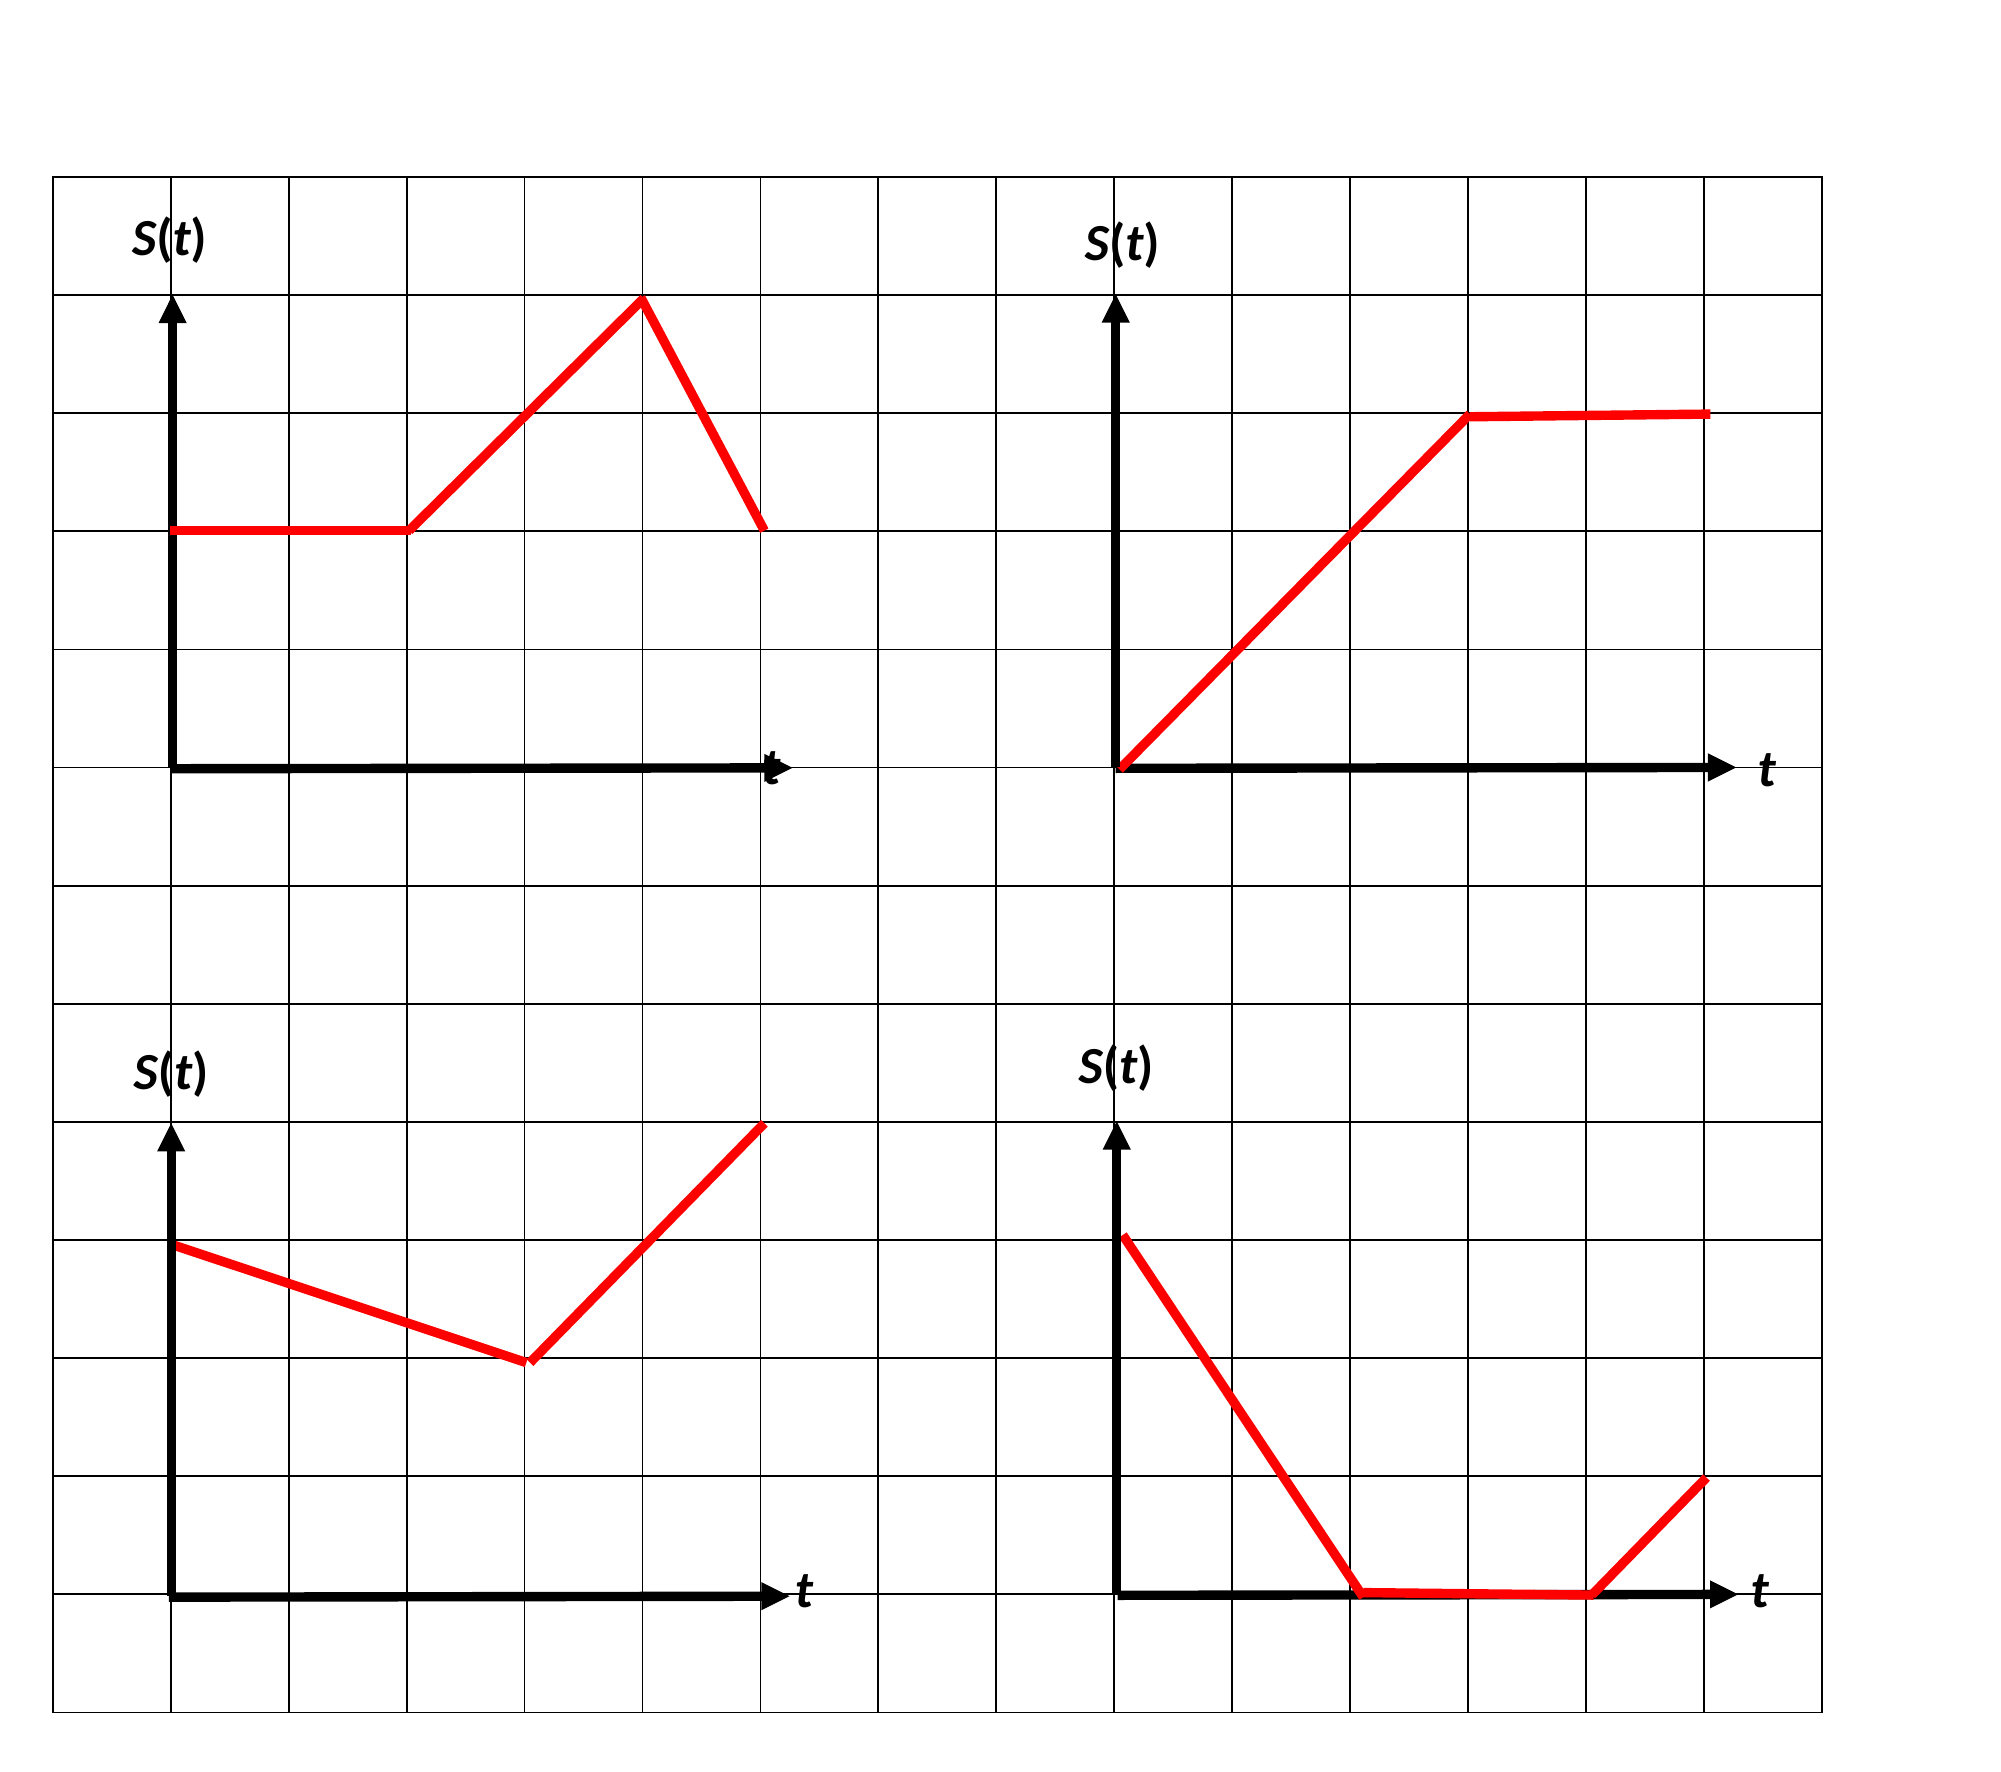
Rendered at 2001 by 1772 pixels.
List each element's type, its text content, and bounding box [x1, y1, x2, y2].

table_cell [1587, 1123, 1703, 1239]
table_cell [525, 532, 642, 649]
table_cell [54, 1005, 170, 1121]
table_cell [1351, 296, 1467, 412]
table_cell [290, 1602, 406, 1712]
table_cell [1587, 773, 1703, 885]
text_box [1119, 414, 1470, 770]
table_cell [54, 532, 168, 649]
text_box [529, 1123, 765, 1363]
table_cell [643, 1477, 760, 1591]
table_cell [997, 650, 1111, 767]
table_cell [1705, 768, 1821, 885]
table_header [643, 178, 760, 294]
table_cell [1587, 1359, 1703, 1475]
table_cell [997, 887, 1113, 1003]
table_cell [408, 1602, 524, 1712]
text_box S(t) [1070, 200, 1175, 278]
text_box t [1735, 1547, 1784, 1626]
table_cell [408, 532, 524, 649]
table_cell [54, 1123, 170, 1239]
text_box t [747, 724, 796, 802]
table_cell [765, 414, 877, 530]
table_cell [643, 1363, 760, 1475]
table_cell [997, 1595, 1113, 1712]
table_cell [408, 650, 524, 763]
table_cell [643, 1005, 760, 1121]
table_cell [525, 1241, 529, 1357]
table_cell [1587, 296, 1703, 410]
table_cell [765, 1241, 877, 1357]
table_cell [1115, 887, 1231, 1003]
table_cell [879, 1005, 995, 1121]
table_cell [54, 768, 170, 885]
table_cell [54, 887, 170, 1003]
table_cell [643, 887, 760, 1003]
table_cell [997, 1359, 1112, 1475]
table_cell [1118, 296, 1231, 412]
table_cell [643, 773, 760, 885]
table_cell [1115, 1005, 1231, 1121]
table_cell [290, 1123, 406, 1239]
table_cell [1705, 532, 1821, 649]
table_cell [1705, 1123, 1821, 1239]
table_cell [525, 1361, 642, 1475]
table_cell [879, 1359, 995, 1475]
text_box S(t) [118, 1030, 224, 1108]
table_cell [1470, 532, 1585, 649]
table_cell [525, 1477, 642, 1591]
table_cell [879, 650, 995, 767]
table_cell [1705, 296, 1821, 412]
table_cell [761, 532, 877, 649]
table_cell [525, 1123, 529, 1239]
table_cell [643, 1601, 760, 1712]
table_header [1469, 178, 1585, 294]
table_cell [1115, 773, 1231, 885]
table_cell [1469, 296, 1585, 412]
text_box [640, 297, 765, 531]
table_cell [761, 650, 877, 767]
table_cell [525, 650, 642, 763]
table_cell [1351, 1600, 1467, 1712]
table_cell [54, 1241, 167, 1357]
table_cell [290, 535, 406, 649]
table_cell [290, 887, 406, 1003]
table_cell [172, 1123, 288, 1239]
table_cell [54, 1477, 167, 1593]
table_cell [1470, 421, 1585, 530]
table_cell [290, 414, 406, 526]
table_cell [879, 1477, 995, 1593]
table_cell [1119, 1123, 1231, 1235]
table_cell [1705, 1241, 1821, 1357]
text_box t [1742, 726, 1791, 804]
table_cell [1587, 419, 1703, 530]
table_cell [1587, 1477, 1591, 1589]
table_cell [174, 296, 288, 412]
table_cell [1233, 1005, 1349, 1121]
table_cell [54, 1595, 170, 1712]
table_cell [1351, 887, 1467, 1003]
text_box S(t) [1063, 1024, 1169, 1102]
table_cell [997, 414, 1111, 530]
table_header [1705, 178, 1821, 294]
table_cell [997, 1123, 1113, 1239]
table_cell [1364, 1359, 1467, 1475]
table_cell [879, 768, 995, 885]
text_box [1122, 1234, 1364, 1598]
table_cell [1233, 296, 1349, 412]
text_box t [780, 1547, 828, 1626]
table_cell [761, 296, 877, 412]
table_cell [290, 1005, 406, 1121]
table_cell [172, 887, 288, 1003]
table_cell [177, 535, 288, 649]
table_cell [1233, 1600, 1349, 1712]
table_header [879, 178, 995, 294]
table_cell [1469, 773, 1585, 885]
table_cell [1587, 1241, 1703, 1357]
table_cell [408, 887, 524, 1003]
table_cell [761, 1005, 877, 1121]
table_cell [1115, 1595, 1231, 1712]
table_cell [765, 1123, 877, 1239]
table_cell [643, 532, 760, 649]
table_cell [1351, 1123, 1467, 1239]
table_cell [1233, 887, 1349, 1003]
table_cell [172, 774, 288, 885]
table_header [761, 178, 877, 294]
table_cell [1469, 1477, 1585, 1589]
table_cell [1705, 1005, 1821, 1121]
table_cell [408, 773, 524, 885]
table_cell [1364, 1477, 1467, 1589]
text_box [1591, 1477, 1707, 1595]
table_cell [54, 296, 170, 412]
table_header [1115, 178, 1231, 294]
table_cell [54, 1359, 167, 1475]
table_cell [761, 768, 877, 885]
table_header [1233, 178, 1349, 294]
table_cell [643, 650, 760, 763]
table_cell [1705, 414, 1821, 530]
table_cell [1707, 1477, 1821, 1593]
table_header [172, 178, 288, 294]
table_cell [177, 650, 288, 764]
table_cell [1587, 887, 1703, 1003]
table_cell [997, 296, 1113, 412]
table_cell [879, 1123, 995, 1239]
table_cell [879, 1595, 995, 1712]
table_cell [1587, 1005, 1703, 1121]
table_header [525, 178, 642, 294]
table_cell [408, 1363, 524, 1475]
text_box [408, 298, 644, 531]
table_cell [408, 1477, 524, 1592]
table_cell [1469, 887, 1585, 1003]
table_cell [1469, 1005, 1585, 1121]
table_cell [290, 1477, 406, 1592]
table_cell [54, 414, 168, 530]
table_header [54, 178, 170, 294]
table_cell [1469, 1123, 1585, 1239]
table_header [408, 178, 524, 294]
table_cell [525, 773, 642, 885]
table_cell [408, 1005, 524, 1121]
table_cell [408, 1123, 524, 1239]
table_cell [1364, 1241, 1467, 1357]
table_cell [1233, 1123, 1349, 1234]
table_cell [525, 887, 642, 1003]
table_cell [761, 1477, 877, 1593]
table_cell [176, 1477, 288, 1592]
table_cell [1469, 1359, 1585, 1475]
table_cell [54, 650, 168, 767]
table_cell [1587, 650, 1703, 762]
table_cell [525, 1602, 642, 1712]
table_cell [1705, 887, 1821, 1003]
table_cell [1587, 1600, 1703, 1712]
table_cell [1705, 650, 1821, 767]
table_cell [1470, 650, 1585, 763]
table_cell [1469, 1241, 1585, 1357]
table_header [1351, 178, 1467, 294]
table_header [1587, 178, 1703, 294]
table_cell [290, 650, 406, 763]
table_cell [176, 1363, 288, 1475]
table_cell [879, 887, 995, 1003]
table_header [290, 178, 406, 294]
table_cell [1233, 773, 1349, 885]
table_cell [761, 1359, 877, 1475]
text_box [172, 1244, 527, 1363]
table_cell [290, 774, 406, 885]
table_cell [997, 1005, 1113, 1121]
table_cell [997, 768, 1113, 885]
table_cell [1351, 1005, 1467, 1121]
table_cell [997, 1241, 1112, 1357]
table_cell [177, 414, 288, 526]
table_cell [290, 296, 406, 412]
table_cell [879, 532, 995, 649]
text_box S(t) [117, 195, 222, 274]
table_cell [172, 1602, 288, 1712]
table_cell [997, 1477, 1112, 1593]
table_cell [879, 1241, 995, 1357]
table_cell [1705, 1359, 1821, 1475]
table_cell [1469, 1600, 1585, 1712]
table_cell [879, 414, 995, 530]
table_cell [1351, 773, 1467, 885]
table_cell [1705, 1595, 1821, 1712]
table_header [997, 178, 1113, 294]
table_cell [761, 1595, 877, 1712]
table_cell [879, 296, 995, 412]
table_cell [997, 532, 1111, 649]
table_cell [761, 887, 877, 1003]
table_cell [1587, 532, 1703, 649]
table_cell [290, 1363, 406, 1475]
table_cell [525, 1005, 642, 1121]
table_cell [172, 1005, 288, 1121]
